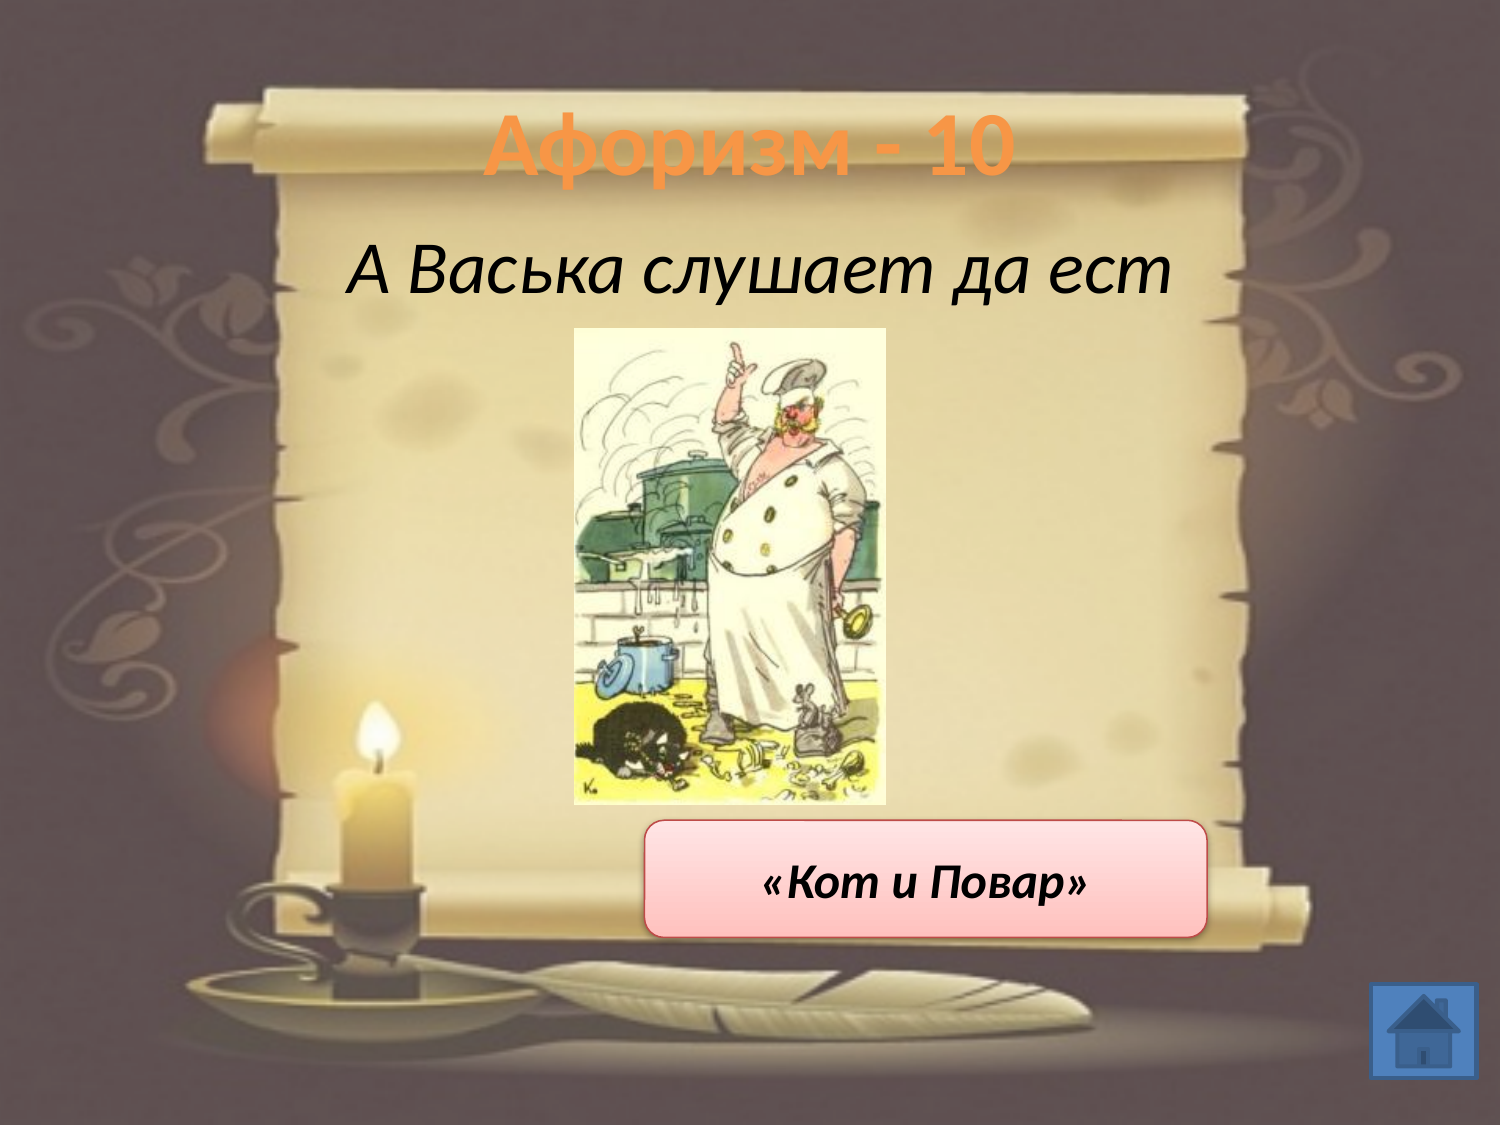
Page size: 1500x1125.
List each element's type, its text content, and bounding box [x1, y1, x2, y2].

text_box «Кот и Повар» [643, 819, 1208, 939]
picture [573, 327, 886, 805]
text_box [1369, 982, 1479, 1080]
list А Васька слушает да ест [316, 210, 1208, 376]
title Чьё это? - 10 [0, 0, 1500, 1125]
title Афоризм - 10 [74, 44, 1426, 233]
